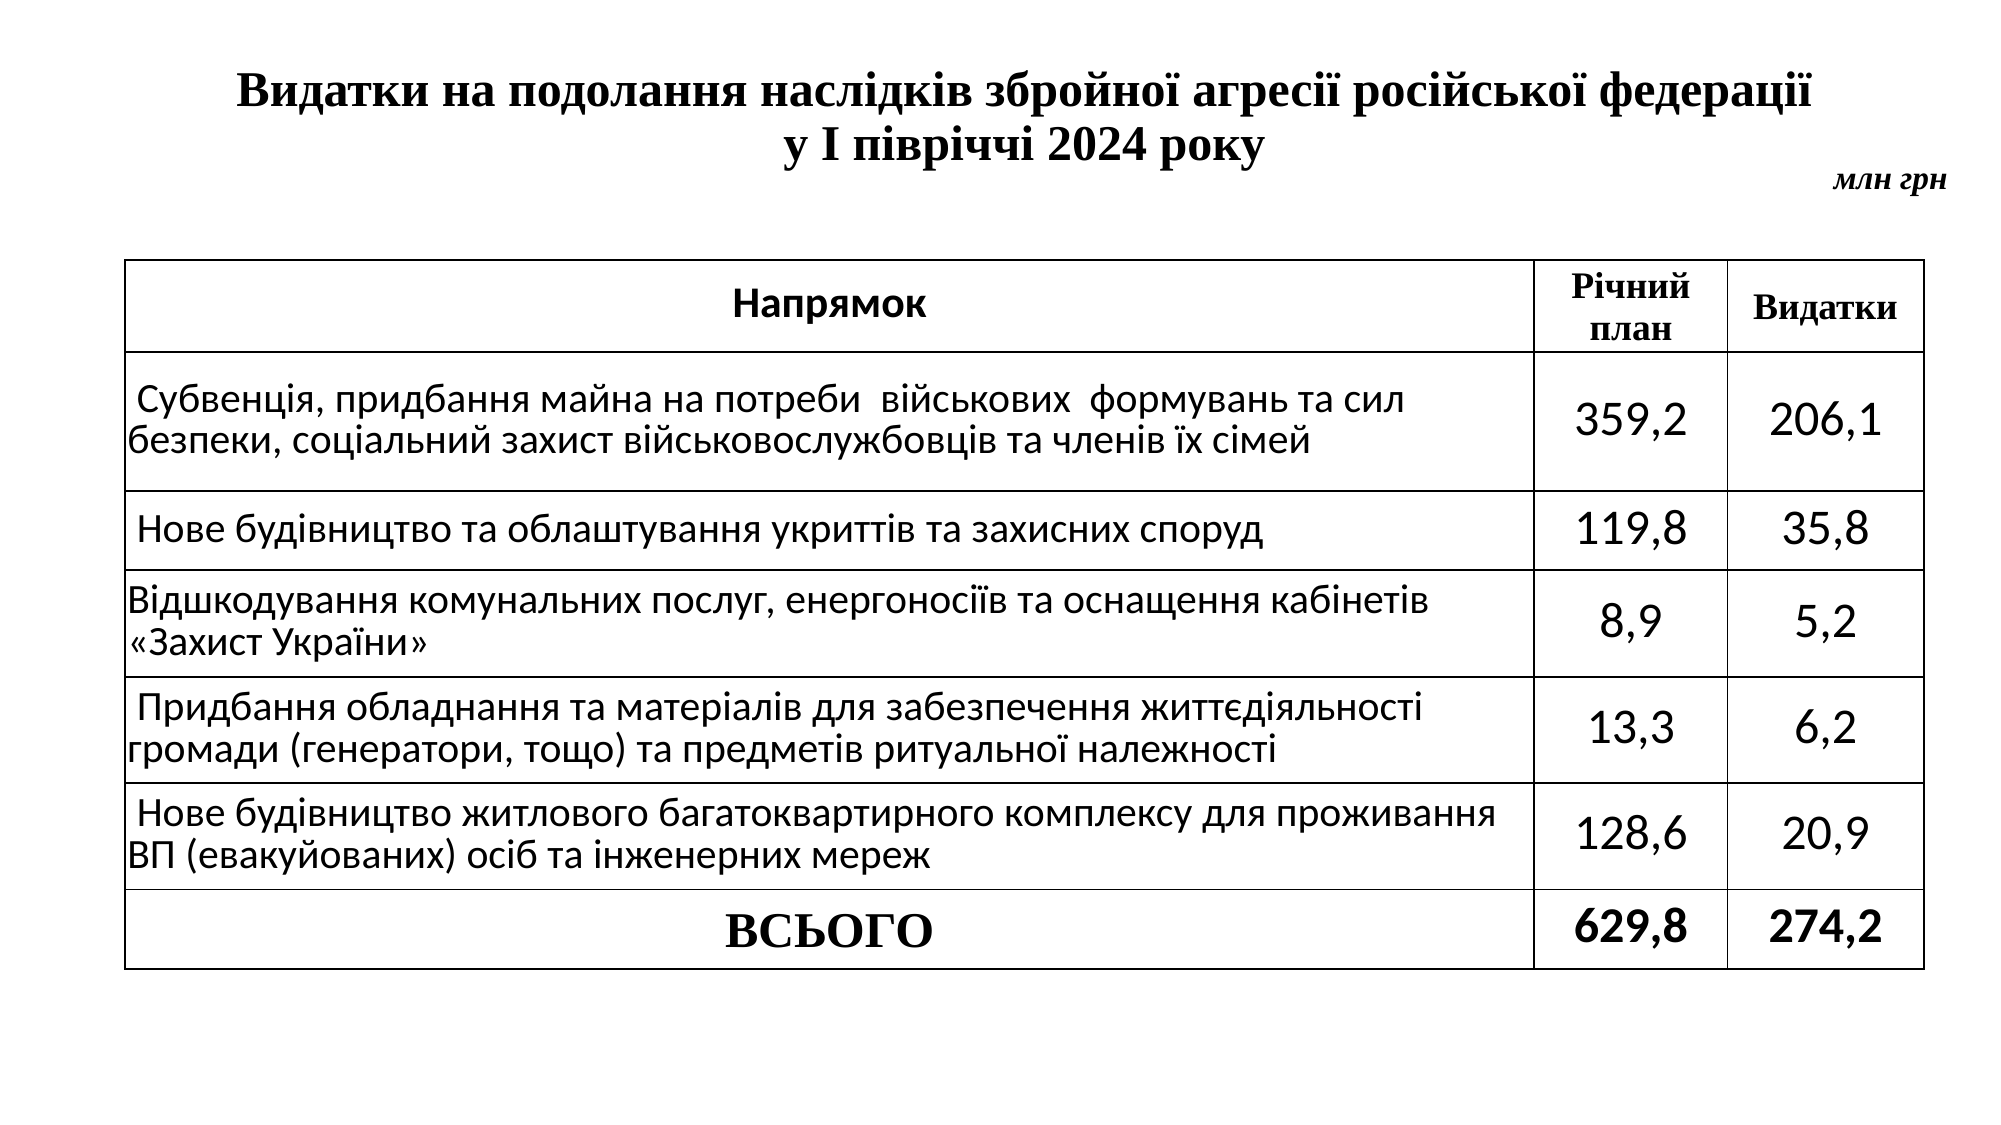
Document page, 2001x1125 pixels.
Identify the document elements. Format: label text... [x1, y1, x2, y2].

table_header Видатки [1728, 261, 1923, 351]
table_cell 274,2 [1728, 890, 1923, 968]
table_cell 35,8 [1728, 492, 1923, 569]
table_cell Придбання обладнання та матеріалів для забезпечення життєдіяльності громади (генератори, тощо) та предметів ритуальної належності [126, 678, 1533, 782]
table_cell 8,9 [1535, 571, 1727, 676]
table_cell ВСЬОГО [126, 890, 1533, 968]
table_cell 20,9 [1728, 784, 1923, 889]
text_box млн грн [1819, 118, 1993, 204]
table_cell 128,6 [1535, 784, 1727, 889]
table_cell 206,1 [1728, 353, 1923, 490]
table_cell 119,8 [1535, 492, 1727, 569]
table_header Напрямок [126, 261, 1533, 351]
table_cell Субвенція, придбання майна на потреби військових формувань та сил безпеки, соціальний захист військовослужбовців та членів їх сімей [126, 353, 1533, 490]
table_cell Відшкодування комунальних послуг, енергоносіїв та оснащення кабінетів «Захист України» [126, 571, 1533, 676]
table_cell 359,2 [1535, 353, 1727, 490]
title Видатки на подолання наслідків збройної агресії російської федерації у І півріччі 2024 року [105, 59, 1944, 177]
table_cell Нове будівництво житлового багатоквартирного комплексу для проживання ВП (евакуйованих) осіб та інженерних мереж [126, 784, 1533, 889]
table_cell 5,2 [1728, 571, 1923, 676]
table_header Річний план [1535, 261, 1727, 351]
table_cell Нове будівництво та облаштування укриттів та захисних споруд [126, 492, 1533, 569]
table_cell 629,8 [1535, 890, 1727, 968]
table_cell 13,3 [1535, 678, 1727, 782]
table_cell 6,2 [1728, 678, 1923, 782]
